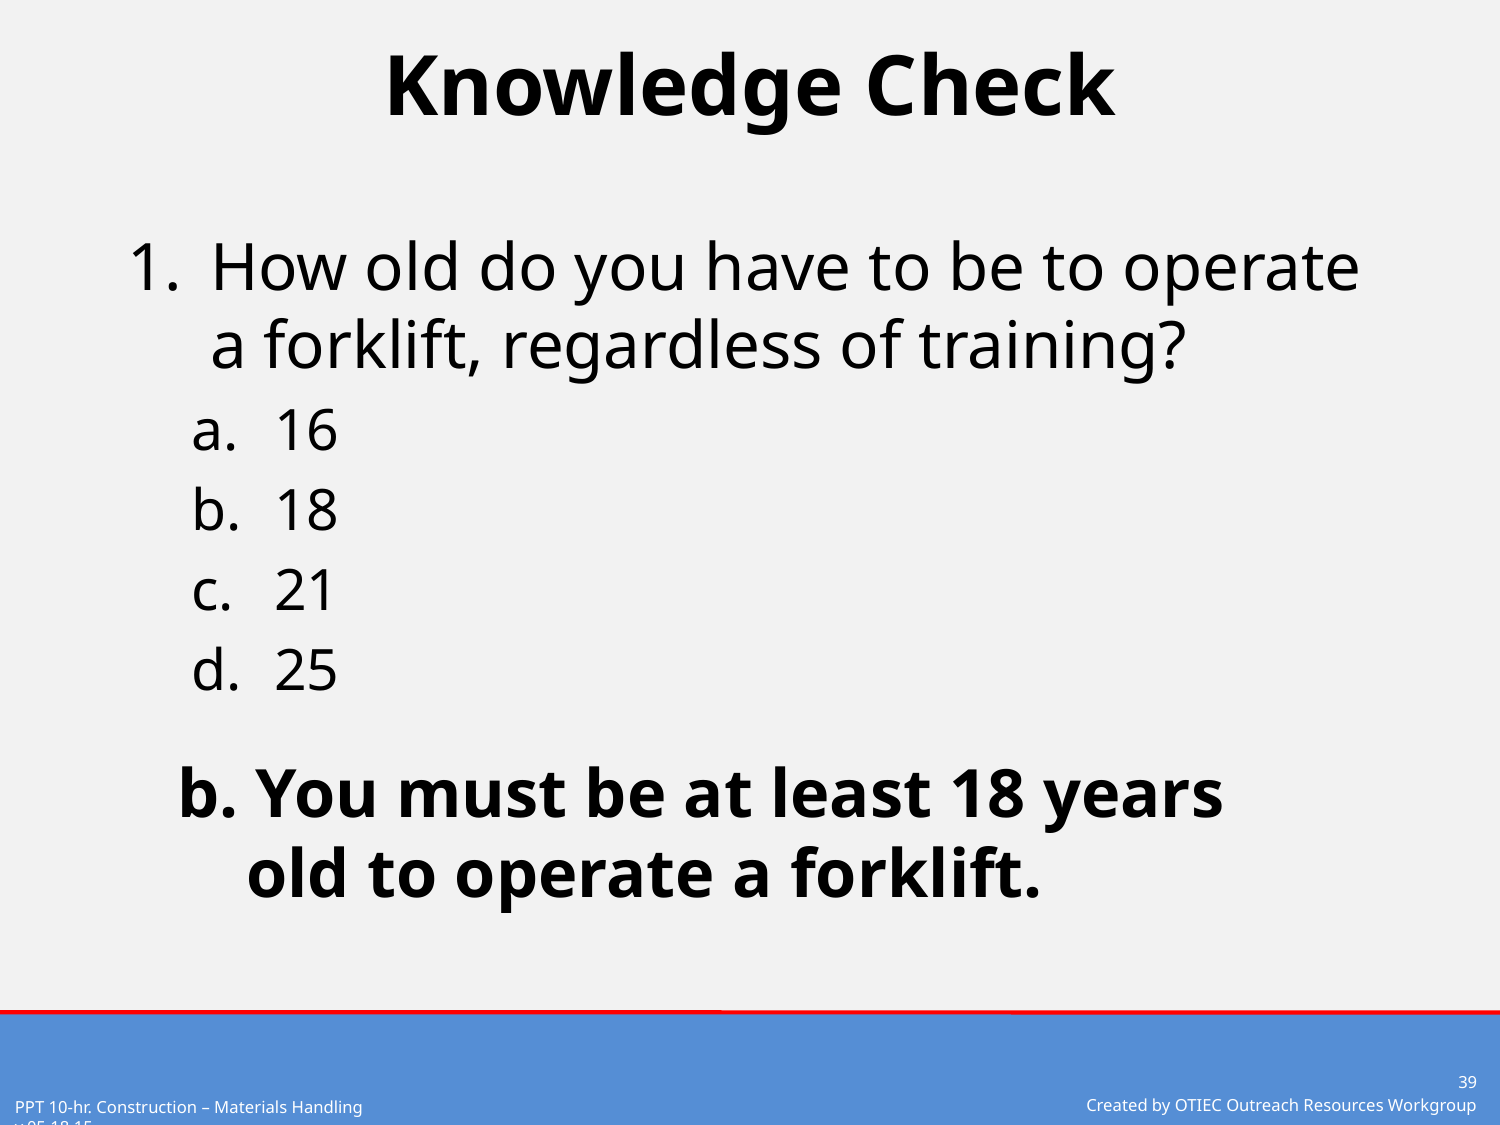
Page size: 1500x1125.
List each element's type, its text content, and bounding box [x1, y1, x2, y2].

title Knowledge Check [75, 24, 1425, 213]
text_box b. You must be at least 18 years old to operate a forklift. [162, 742, 1388, 945]
list How old do you have to be to operate a forklift, regardless of training? 16 18 21 25 [112, 217, 1388, 718]
